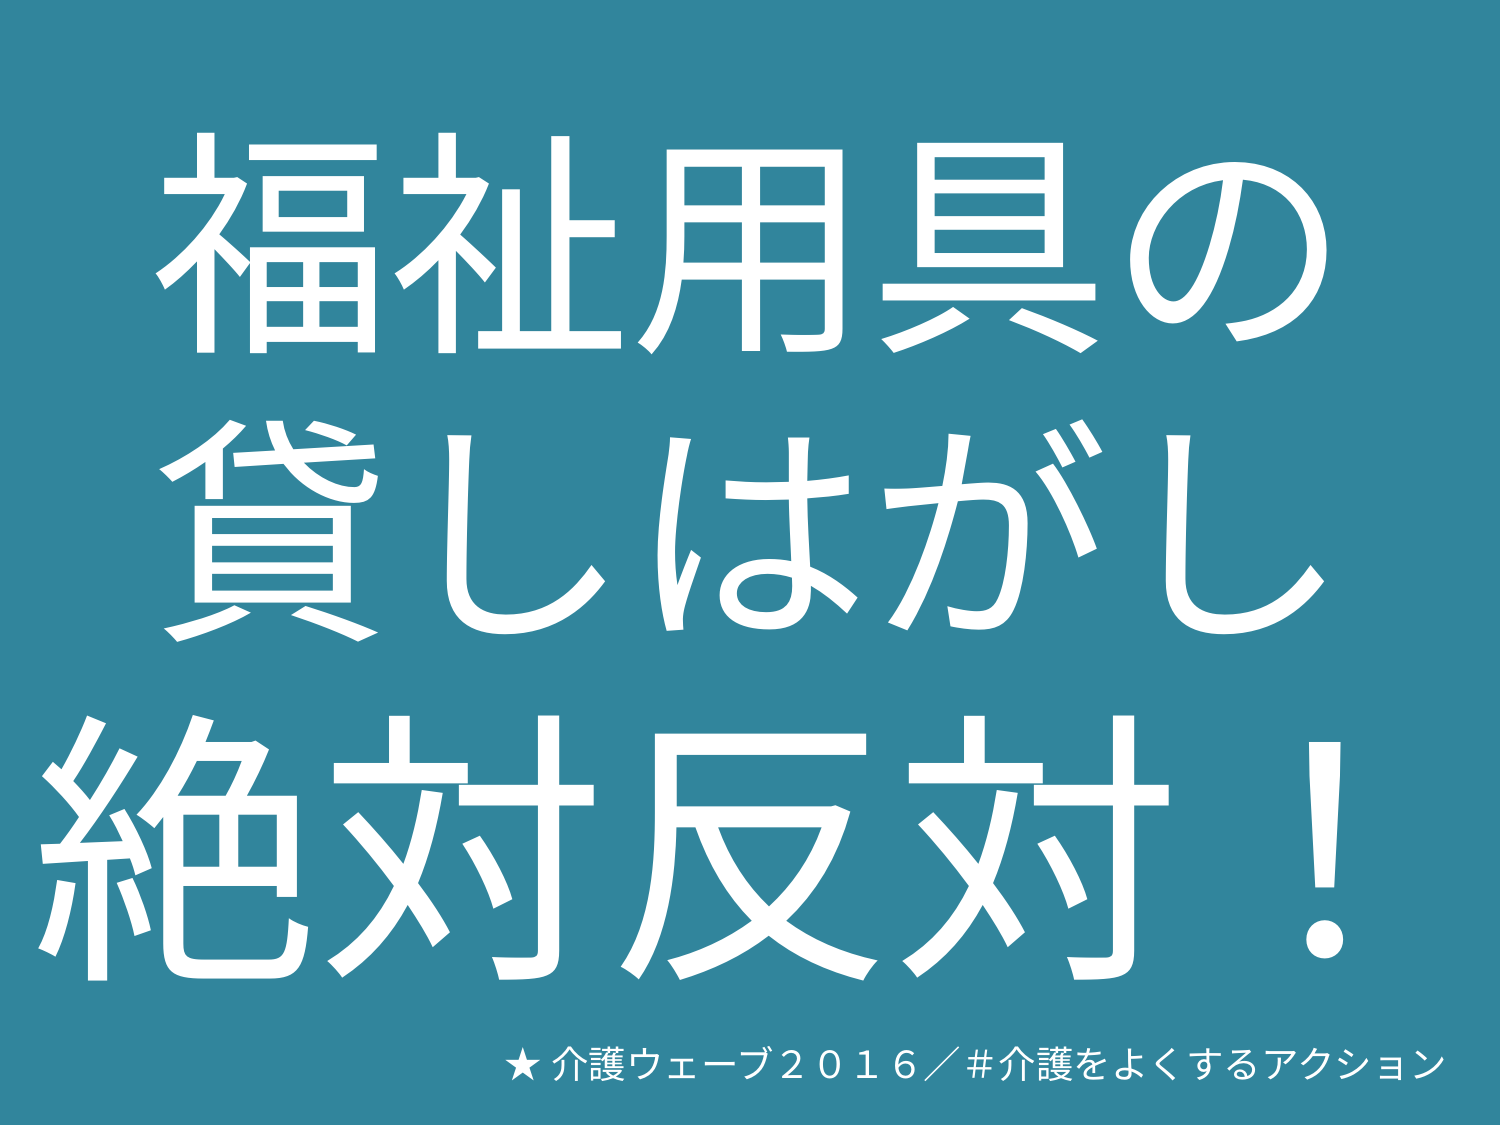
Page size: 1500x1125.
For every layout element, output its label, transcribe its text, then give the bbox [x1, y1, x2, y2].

title 福祉用具の 貸しはがし 絶対反対！ [0, 0, 1500, 1118]
text_box ★介護ウェーブ２０１６／＃介護をよくするアクション [490, 1033, 1500, 1094]
